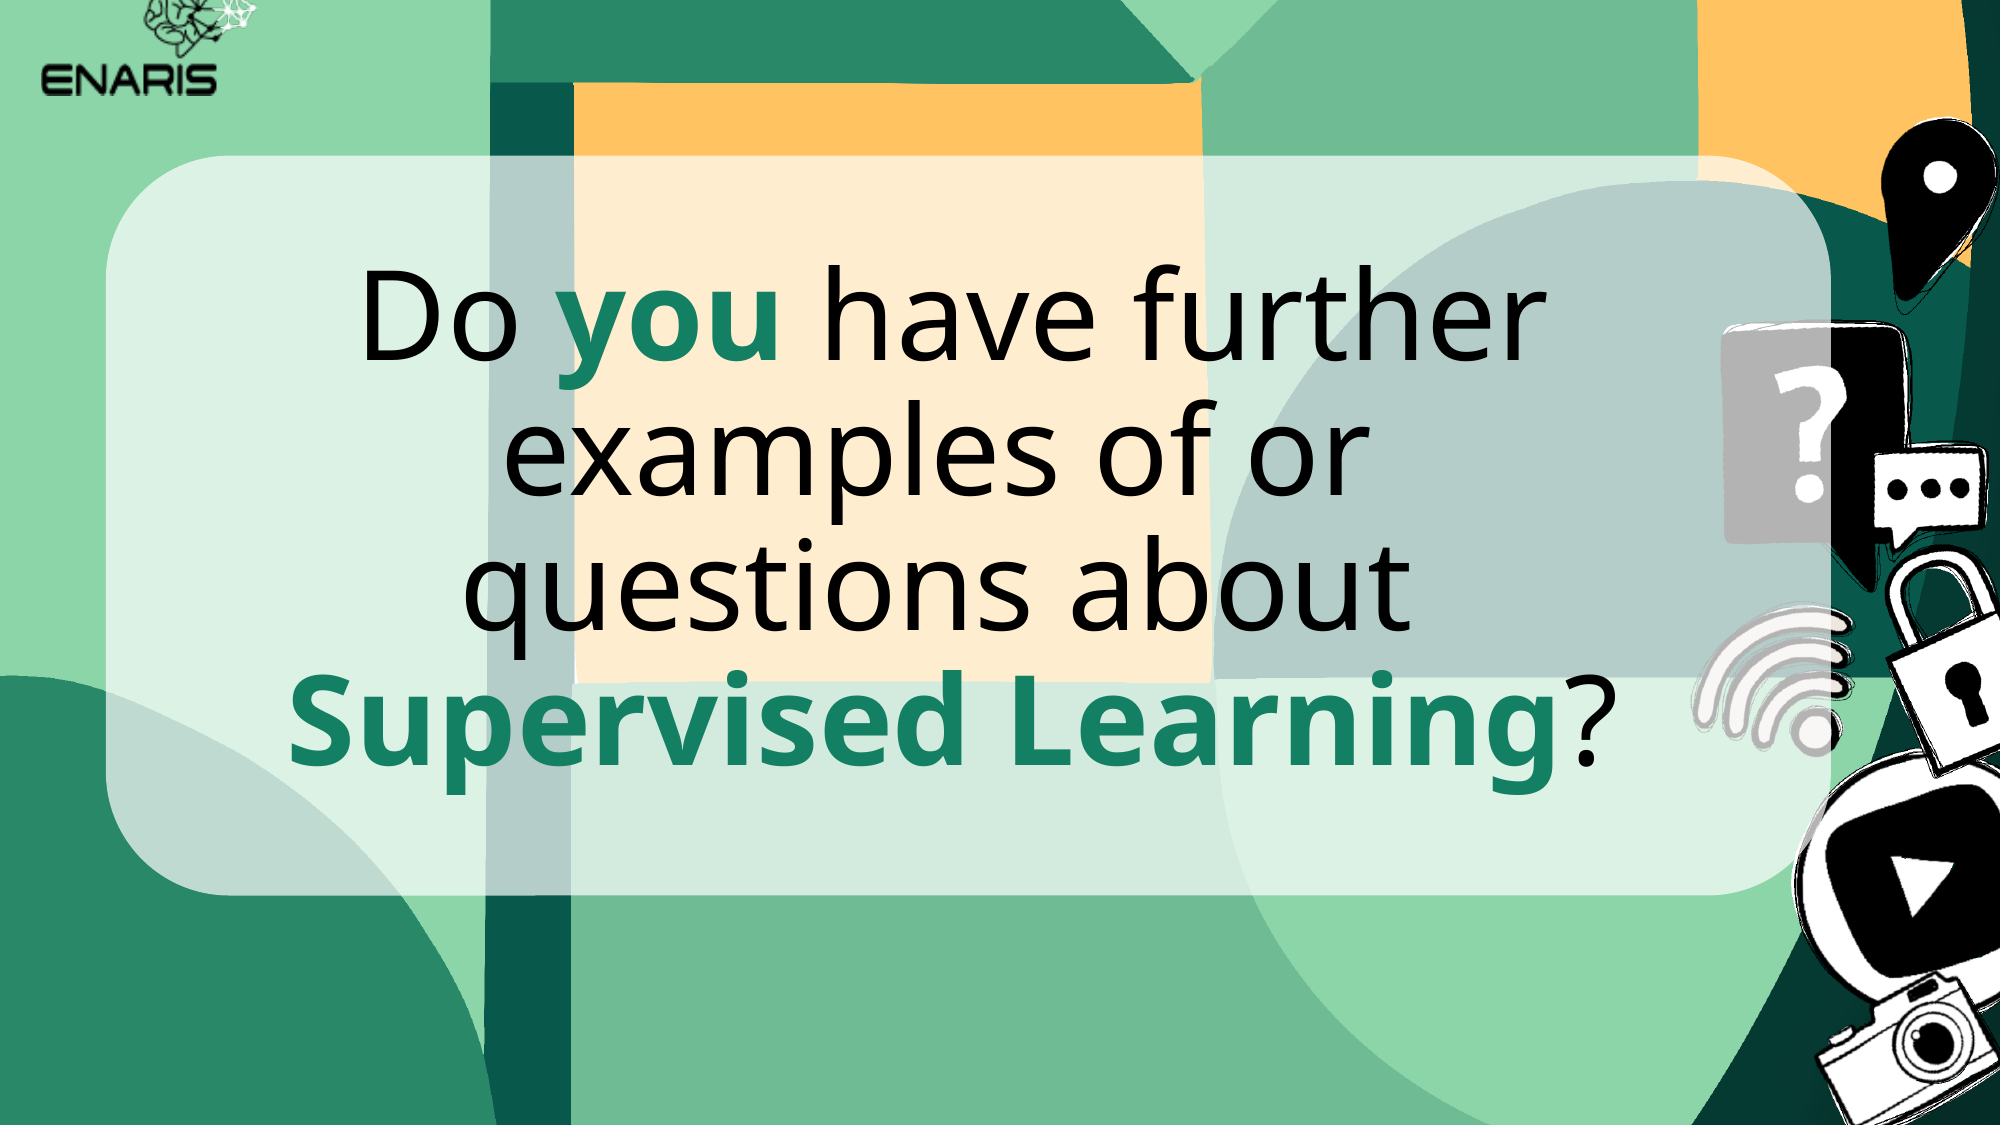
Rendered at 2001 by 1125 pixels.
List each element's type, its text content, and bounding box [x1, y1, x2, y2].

picture [0, 0, 2000, 1125]
title Do you have further examples of or questions about Supervised Learning? [76, 126, 1830, 920]
